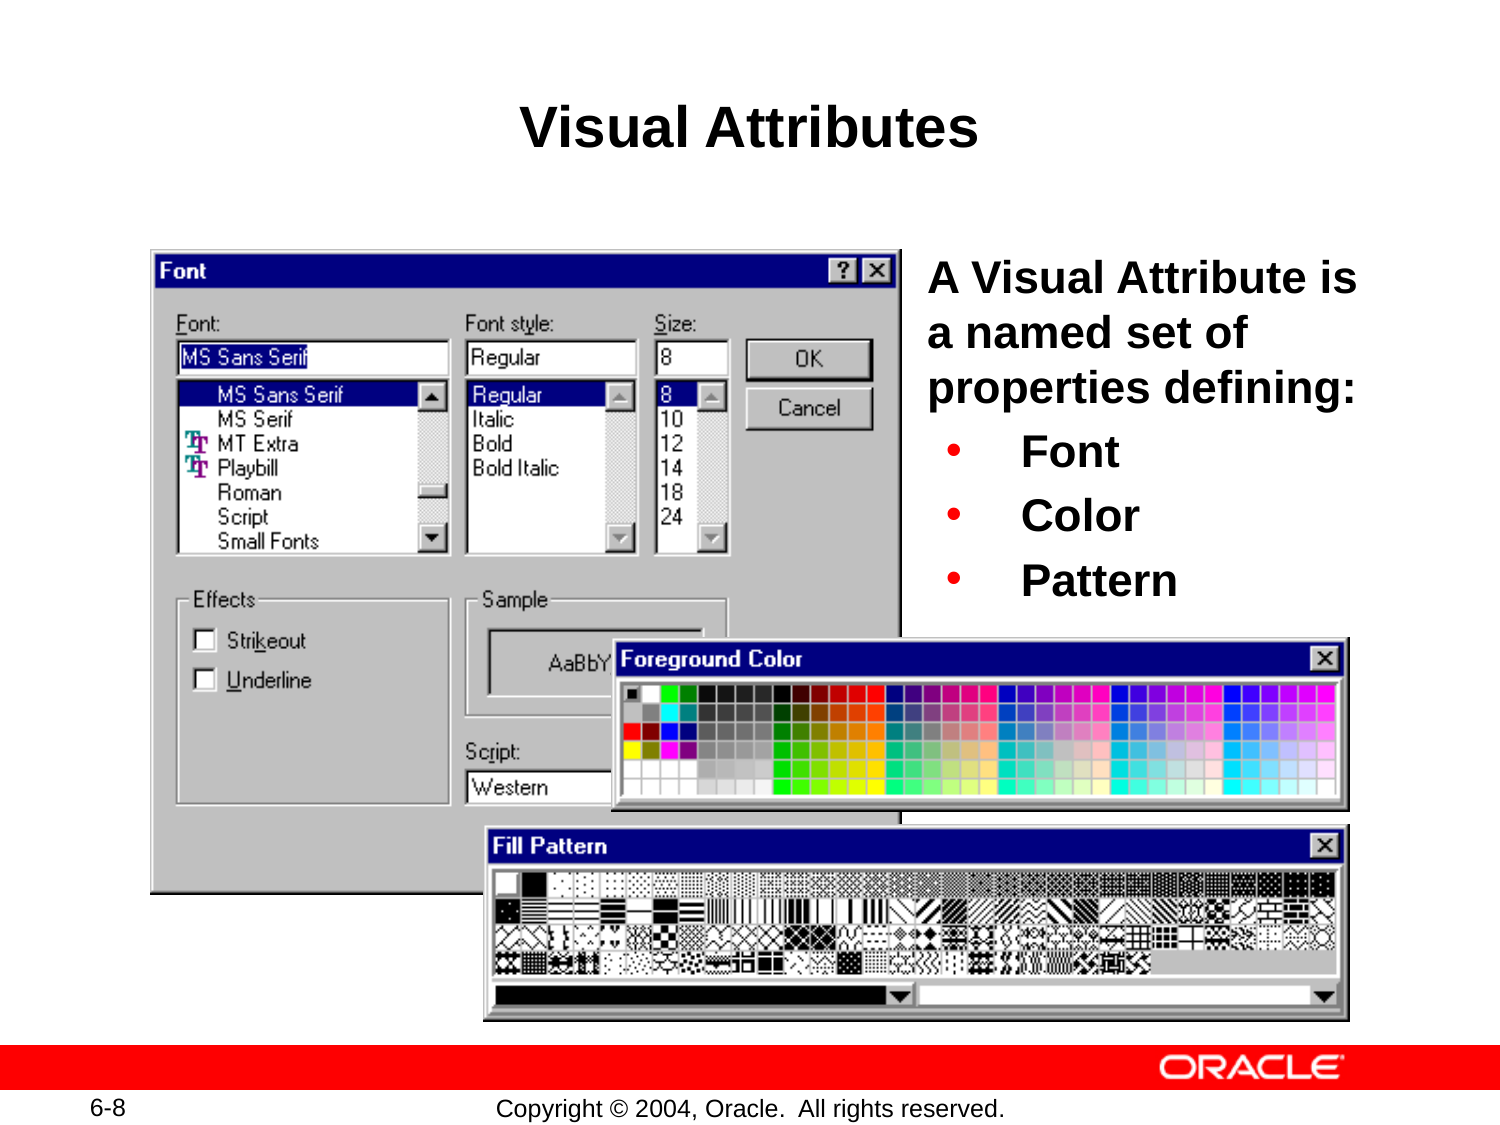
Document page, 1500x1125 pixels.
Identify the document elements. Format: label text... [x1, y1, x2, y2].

list A Visual Attribute is a named set of properties defining: Font Color Pattern [924, 245, 1363, 613]
title Visual Attributes [149, 87, 1351, 232]
picture [149, 249, 1351, 1023]
